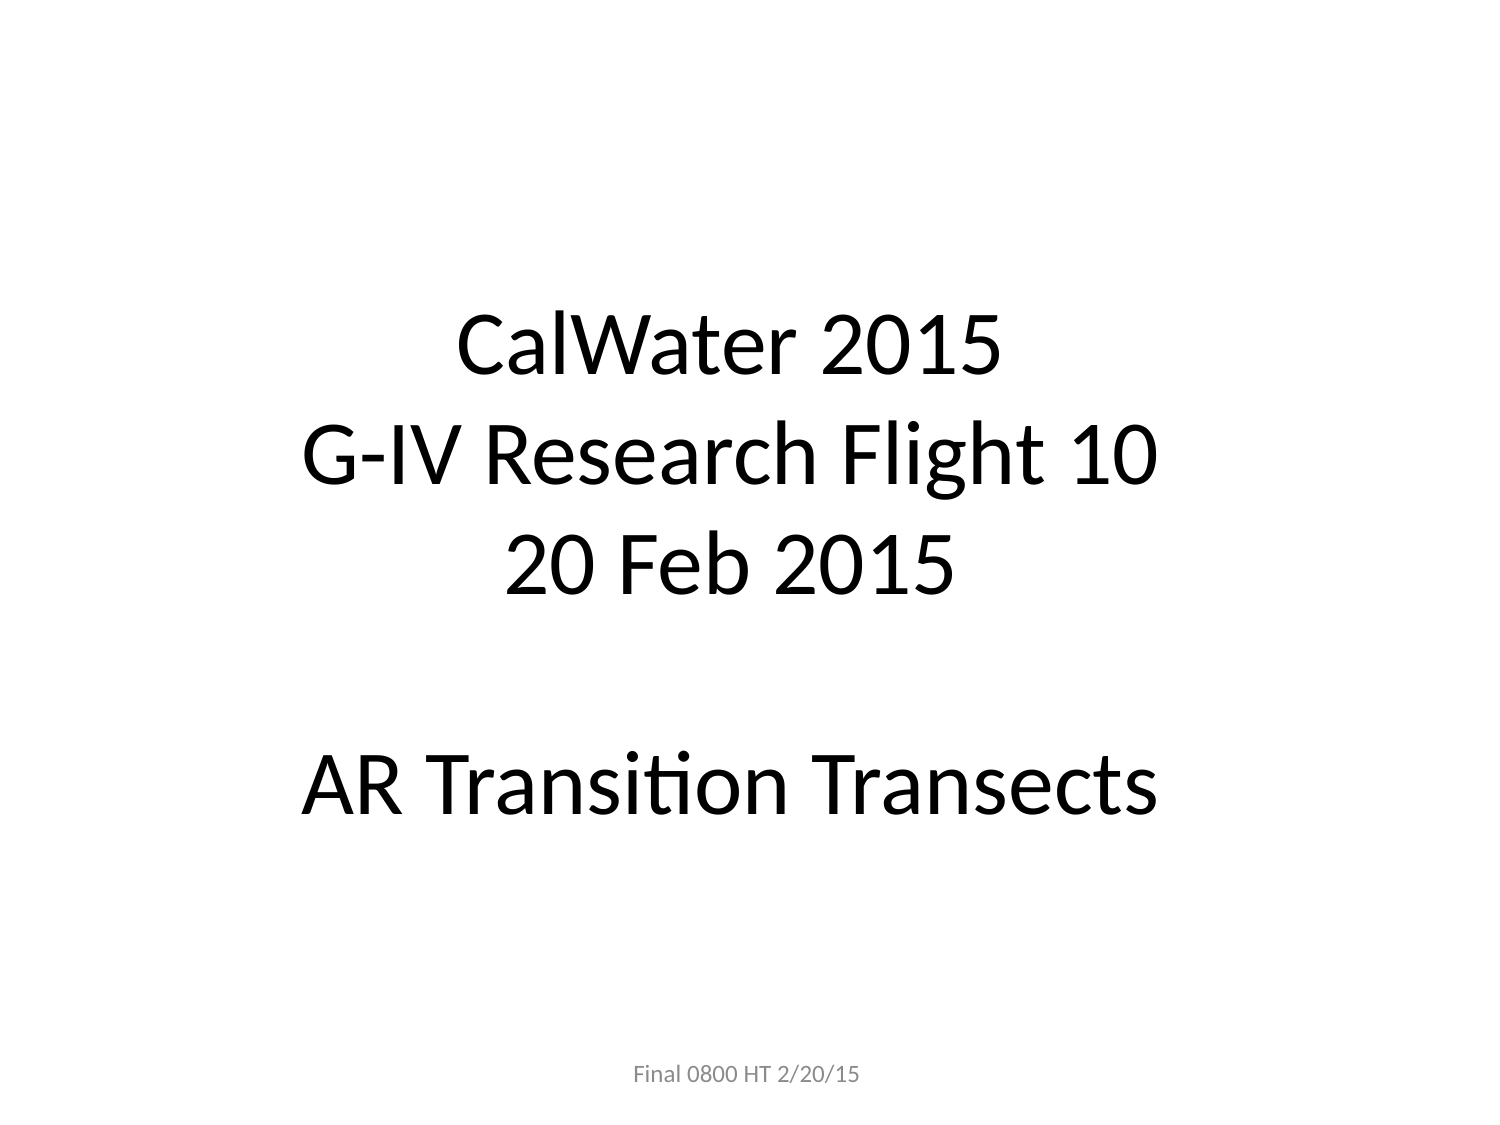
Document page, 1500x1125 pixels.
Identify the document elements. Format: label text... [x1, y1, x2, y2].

title CalWater 2015 G-IV Research Flight 10 20 Feb 2015 AR Transition Transects [137, 252, 1325, 863]
footer Final 0800 HT 2/20/15 [512, 1042, 988, 1103]
